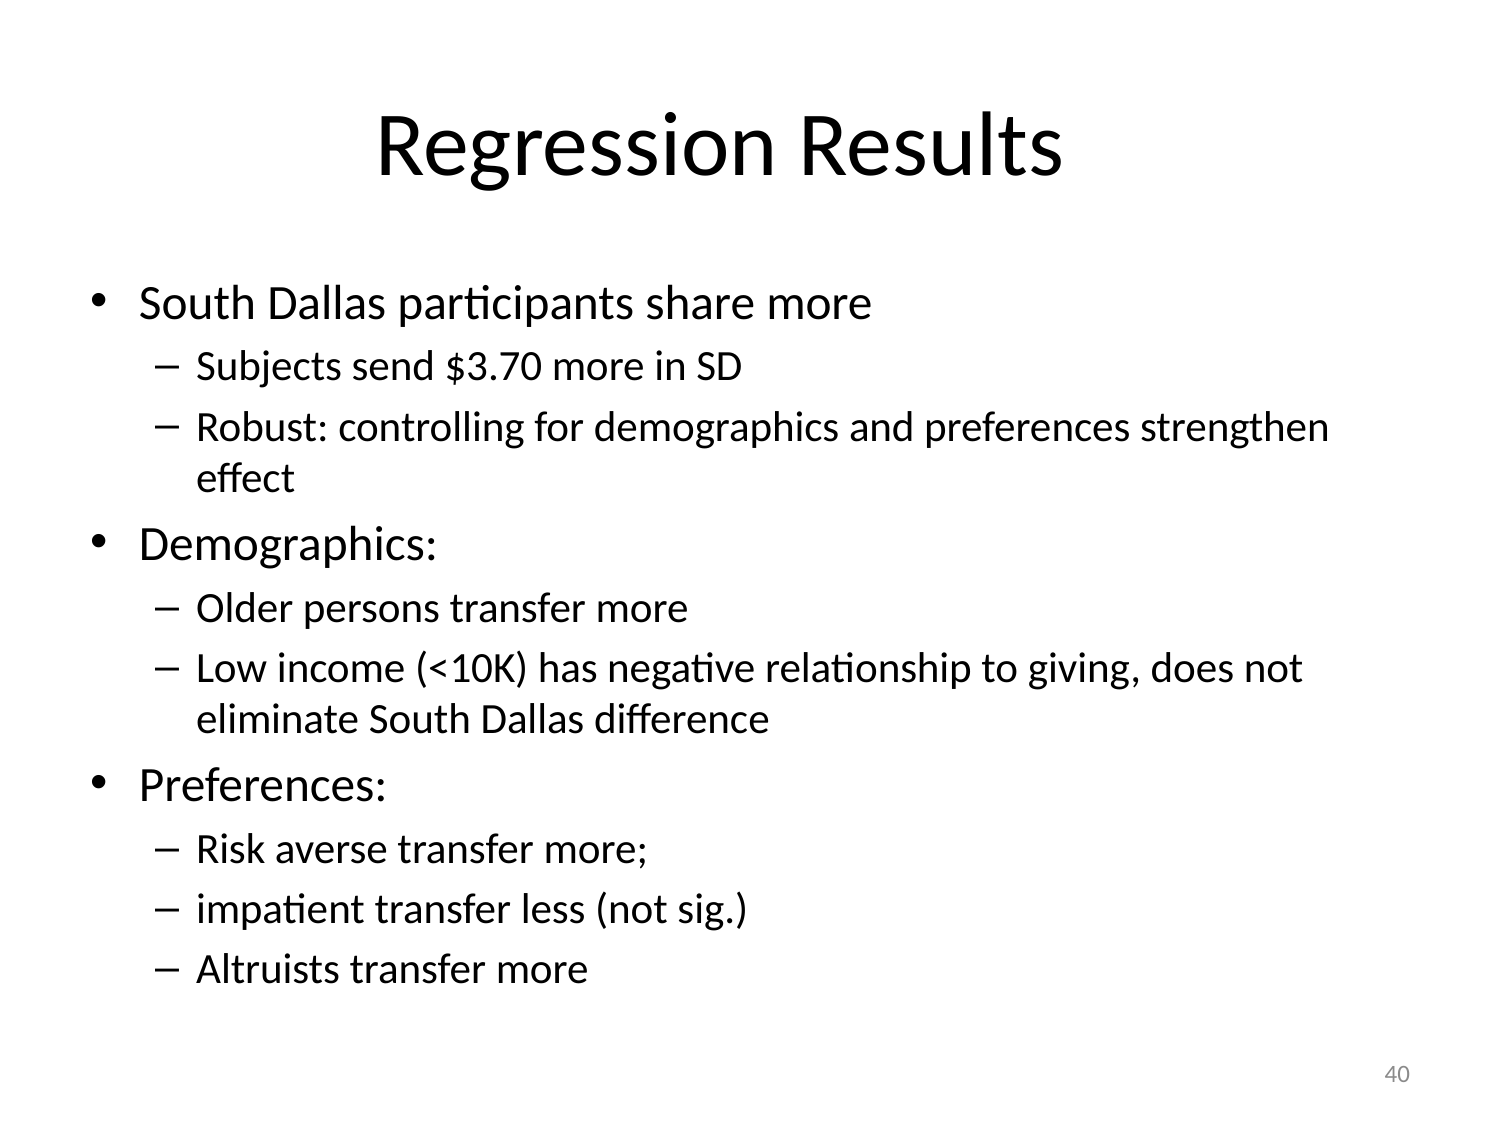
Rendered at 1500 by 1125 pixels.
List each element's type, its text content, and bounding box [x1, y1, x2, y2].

title Regression Results [75, 45, 1425, 233]
list South Dallas participants share more Subjects send $3.70 more in SD Robust: controlling for demographics and preferences strengthen effect Demographics: Older persons transfer more Low income (<10K) has negative relationship to giving, does not eliminate South Dallas difference Preferences: Risk averse transfer more; impatient transfer less (not sig.) Altruists transfer more [75, 262, 1425, 1005]
slide_number 40 [1074, 1042, 1425, 1103]
